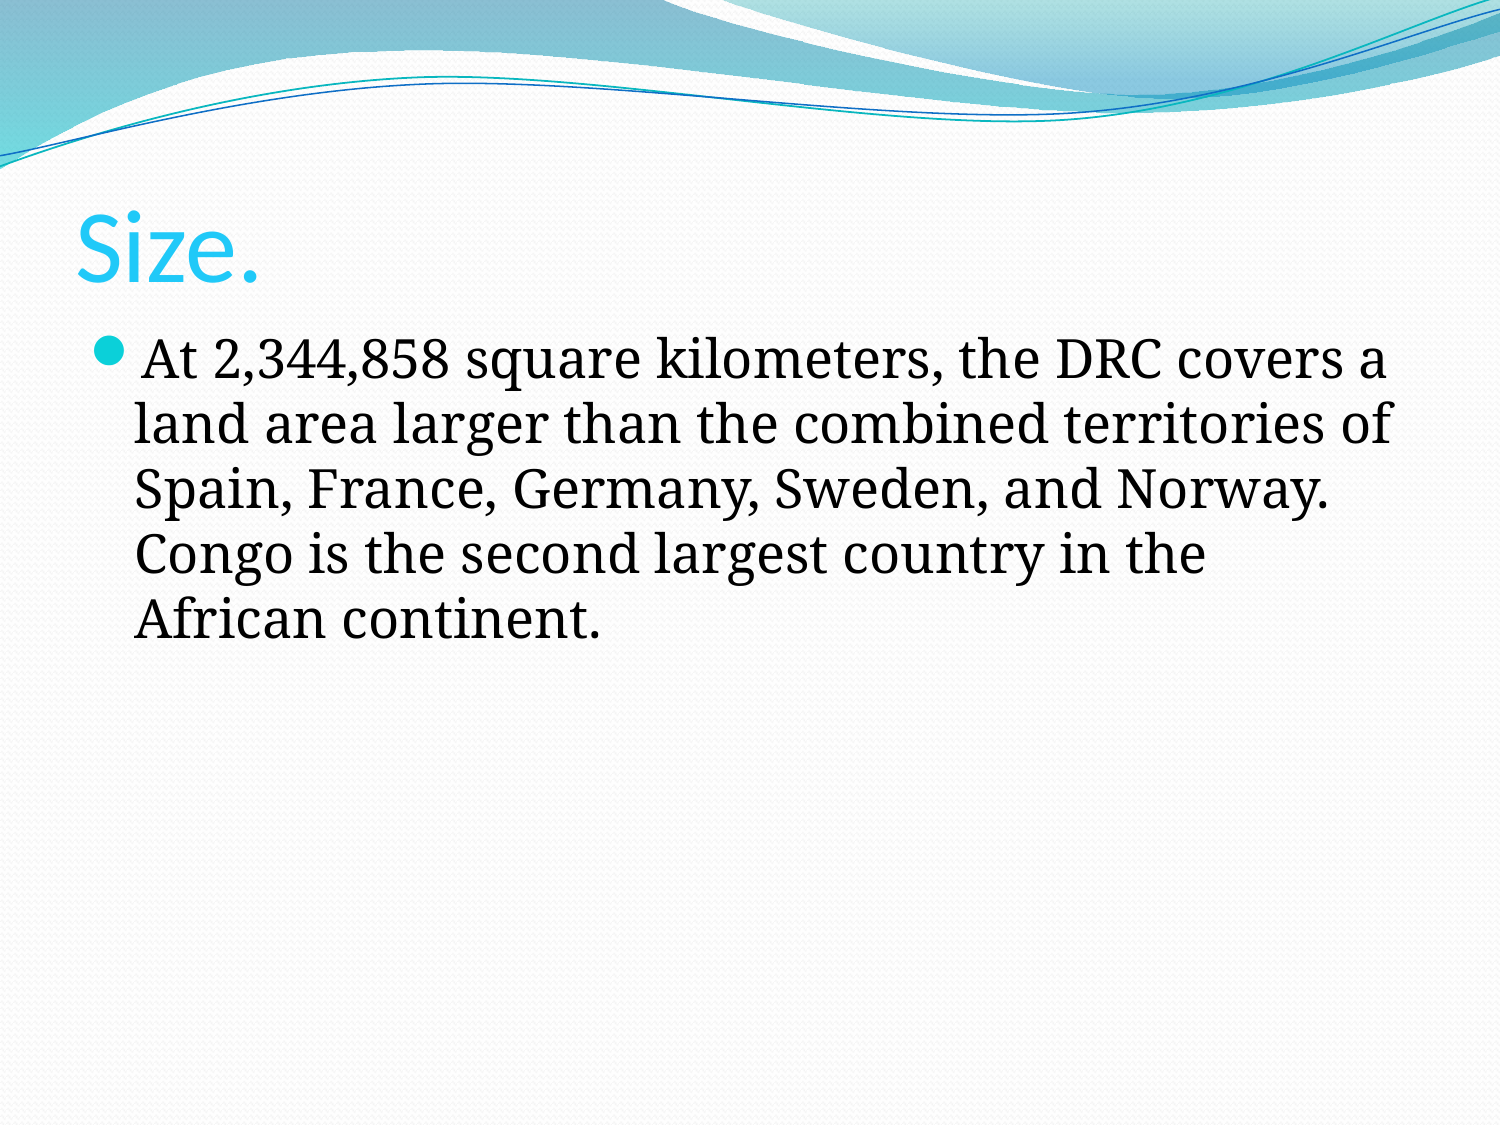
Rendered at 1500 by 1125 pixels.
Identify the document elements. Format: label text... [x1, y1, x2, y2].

title Size. [75, 115, 1425, 303]
list At 2,344,858 square kilometers, the DRC covers a land area larger than the combined territories of Spain, France, Germany, Sweden, and Norway. Congo is the second largest country in the African continent. [75, 317, 1425, 1038]
